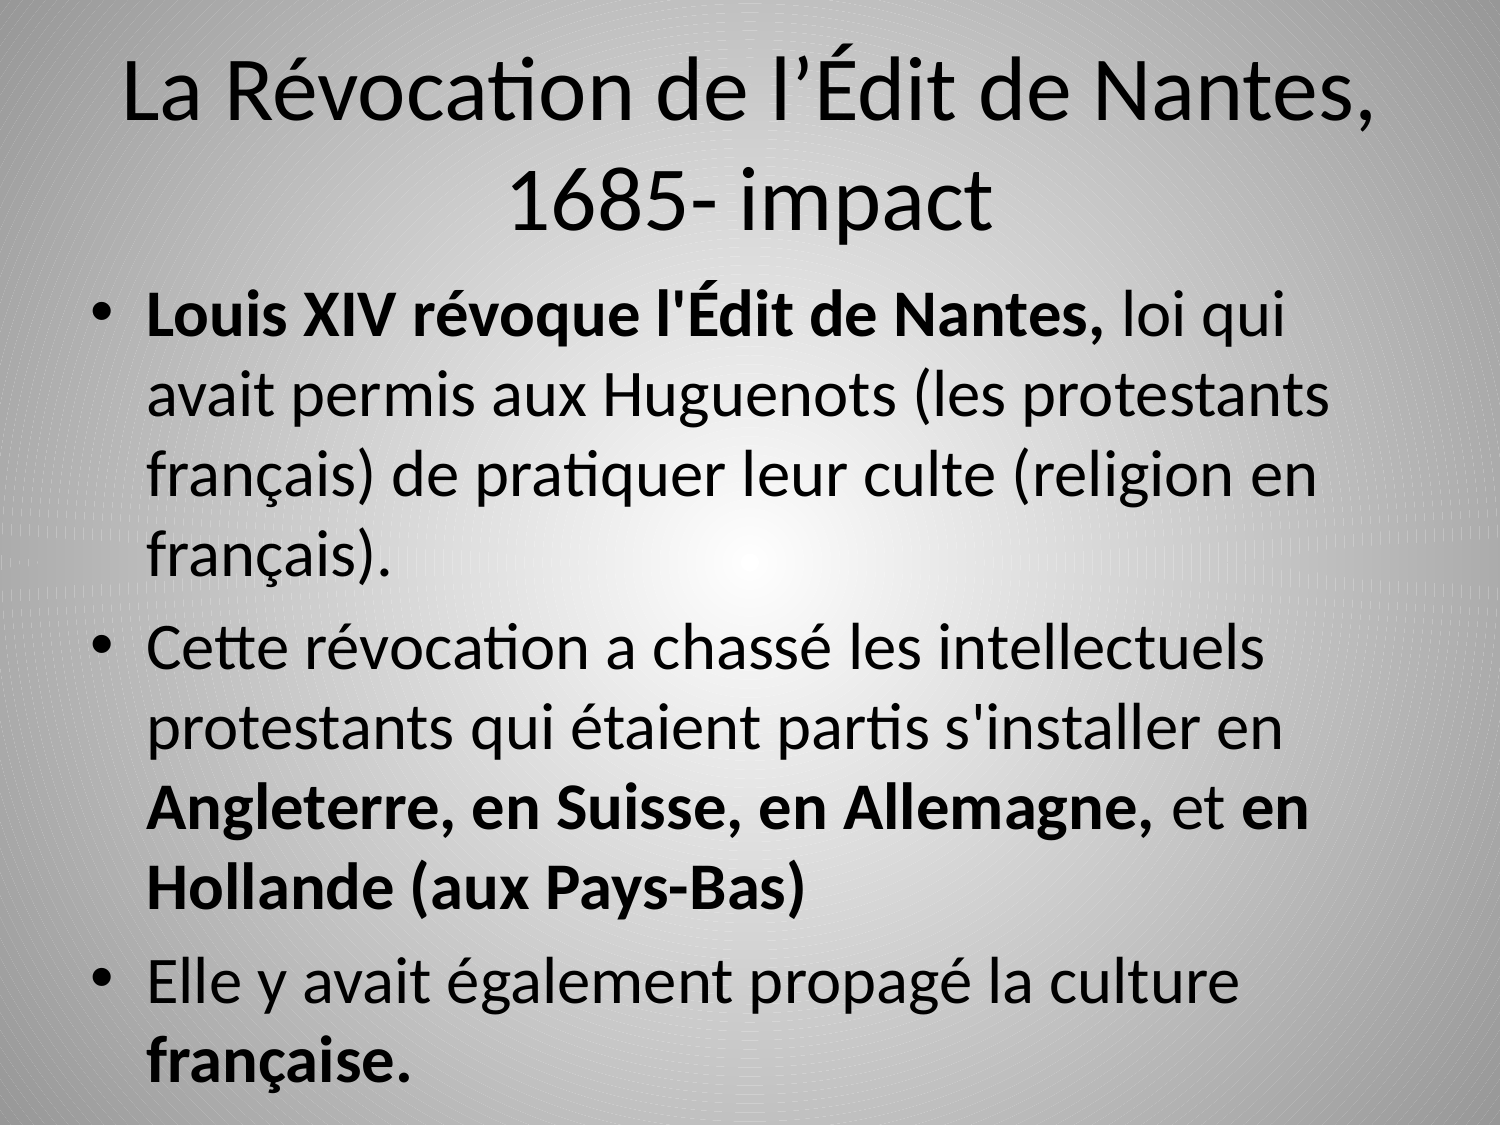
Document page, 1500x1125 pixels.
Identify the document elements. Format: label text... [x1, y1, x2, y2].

list Louis XIV révoque l'Édit de Nantes, loi qui avait permis aux Huguenots (les protestants français) de pratiquer leur culte (religion en français). Cette révocation a chassé les intellectuels protestants qui étaient partis s'installer en Angleterre, en Suisse, en Allemagne, et en Hollande (aux Pays-Bas) Elle y avait également propagé la culture française. [75, 262, 1425, 1005]
title La Révocation de l’Édit de Nantes, 1685- impact [75, 45, 1425, 233]
